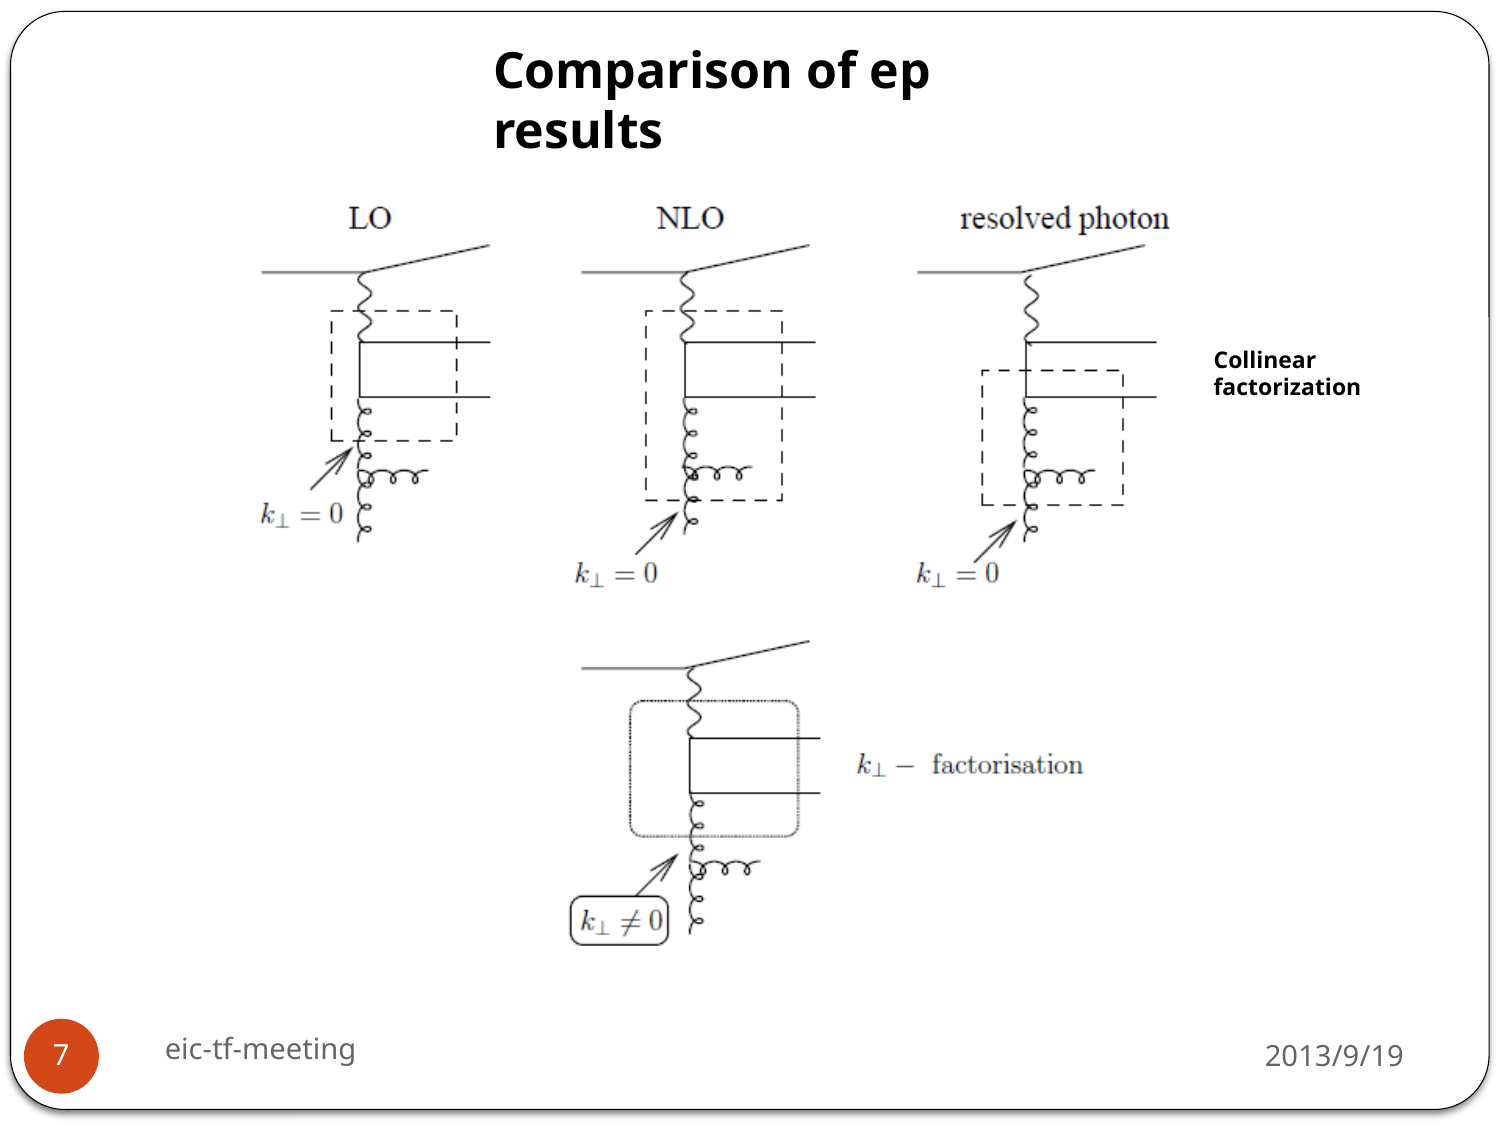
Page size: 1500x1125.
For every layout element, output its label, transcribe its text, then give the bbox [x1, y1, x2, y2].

footer eic-tf-meeting [150, 1012, 800, 1088]
text_box Collinear factorization [1262, 338, 1483, 408]
picture [159, 168, 1257, 957]
text_box Comparison of ep results [478, 30, 1058, 166]
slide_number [1012, 1015, 1419, 1094]
slide_number 7 [23, 1018, 99, 1094]
